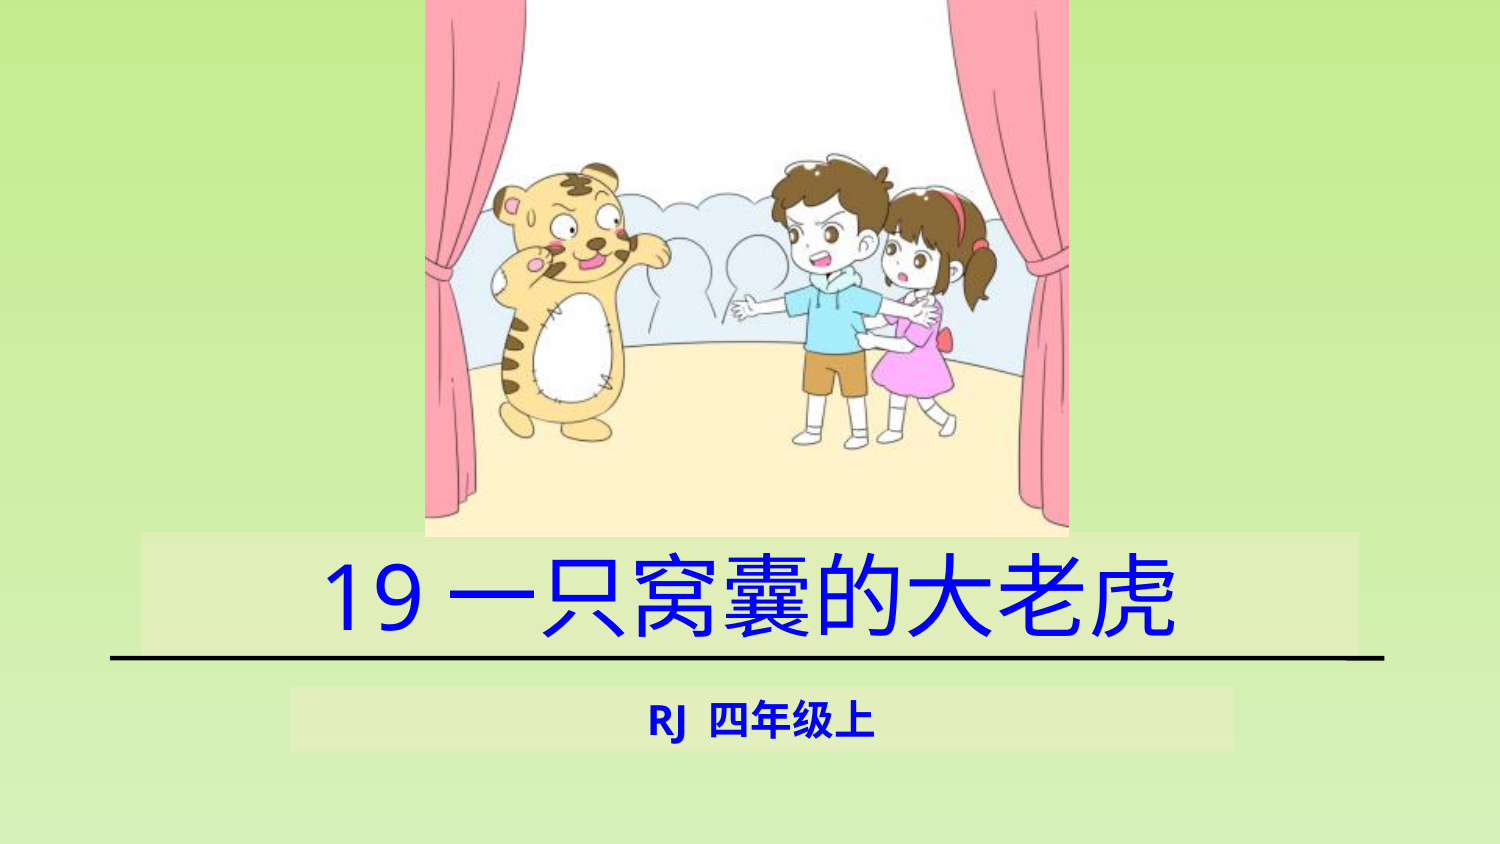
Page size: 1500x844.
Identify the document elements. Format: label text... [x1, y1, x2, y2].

text_box RJ 四年级上 [288, 686, 1234, 752]
picture [425, 0, 1070, 537]
text_box 19一只窝囊的大老虎 [141, 531, 1359, 657]
